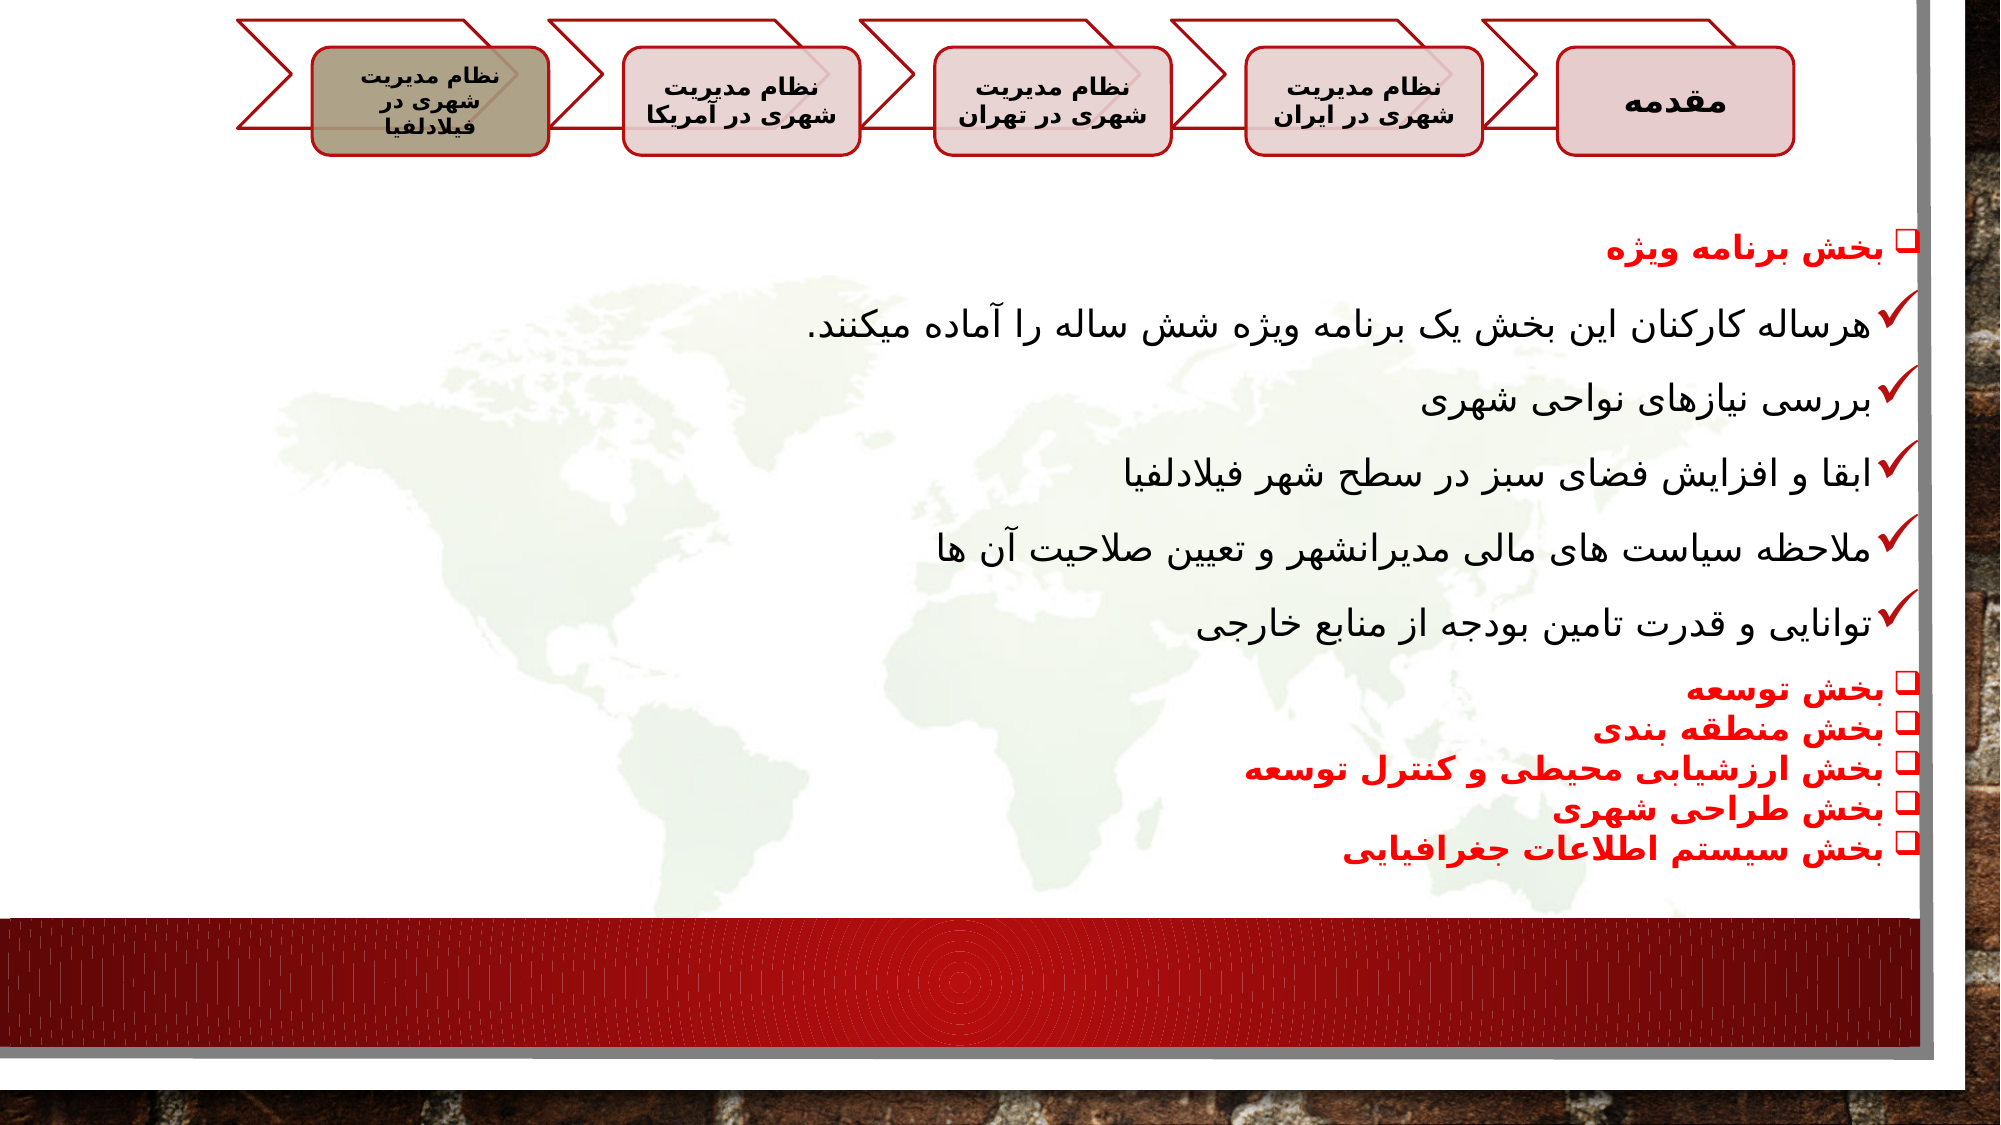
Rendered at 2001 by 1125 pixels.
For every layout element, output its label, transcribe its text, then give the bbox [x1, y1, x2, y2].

text_box بخش برنامه ویژه [1166, 218, 1938, 274]
picture [1900, 293, 1917, 312]
text_box بخش توسعه بخش منطقه بندی بخش ارزشیابی محیطی و کنترل توسعه بخش طراحی شهری بخش سیستم اطلاعات جغرافیایی [1166, 660, 1938, 875]
list هرساله کارکنان این بخش یک برنامه ویژه شش ساله را آماده میکنند. بررسی نیازهای نواحی شهری ابقا و افزایش فضای سبز در سطح شهر فیلادلفیا ملاحظه سیاست های مالی مدیرانشهر و تعیین صلاحیت آن ها توانایی و قدرت تامین بودجه از منابع خارجی [79, 312, 1938, 623]
picture [0, 0, 2001, 1125]
picture [0, 0, 1919, 918]
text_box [237, 6, 1795, 169]
